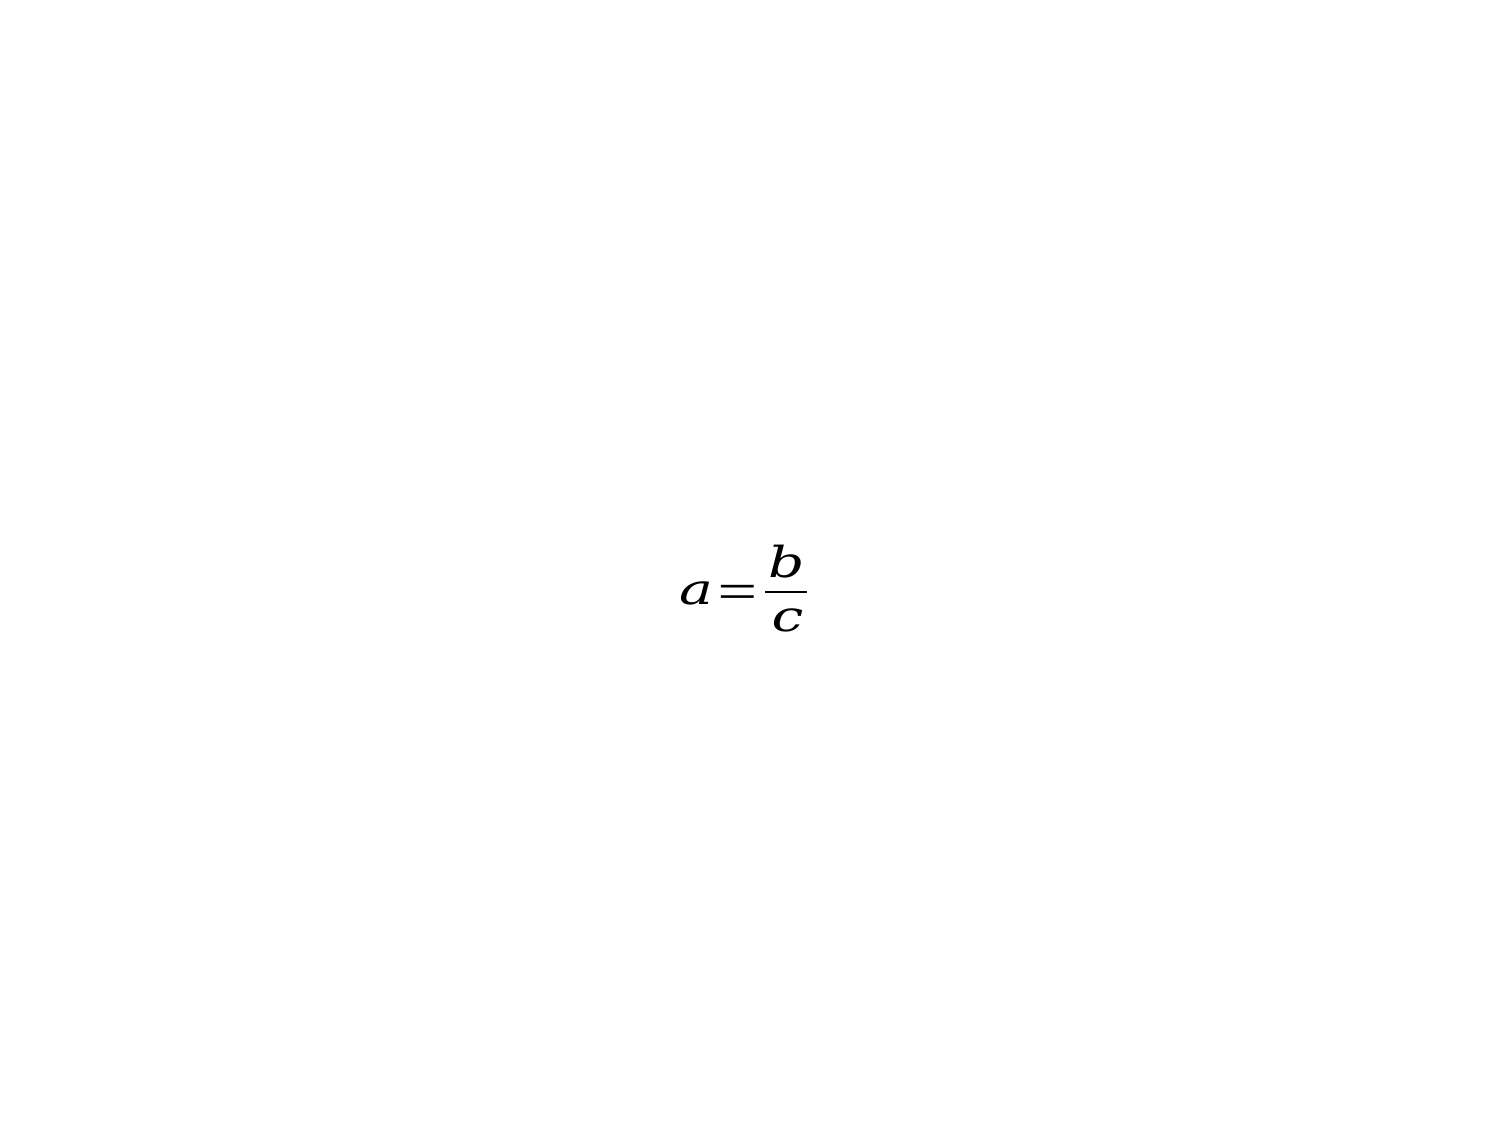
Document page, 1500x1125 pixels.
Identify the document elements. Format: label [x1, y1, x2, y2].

text_box [679, 539, 811, 642]
